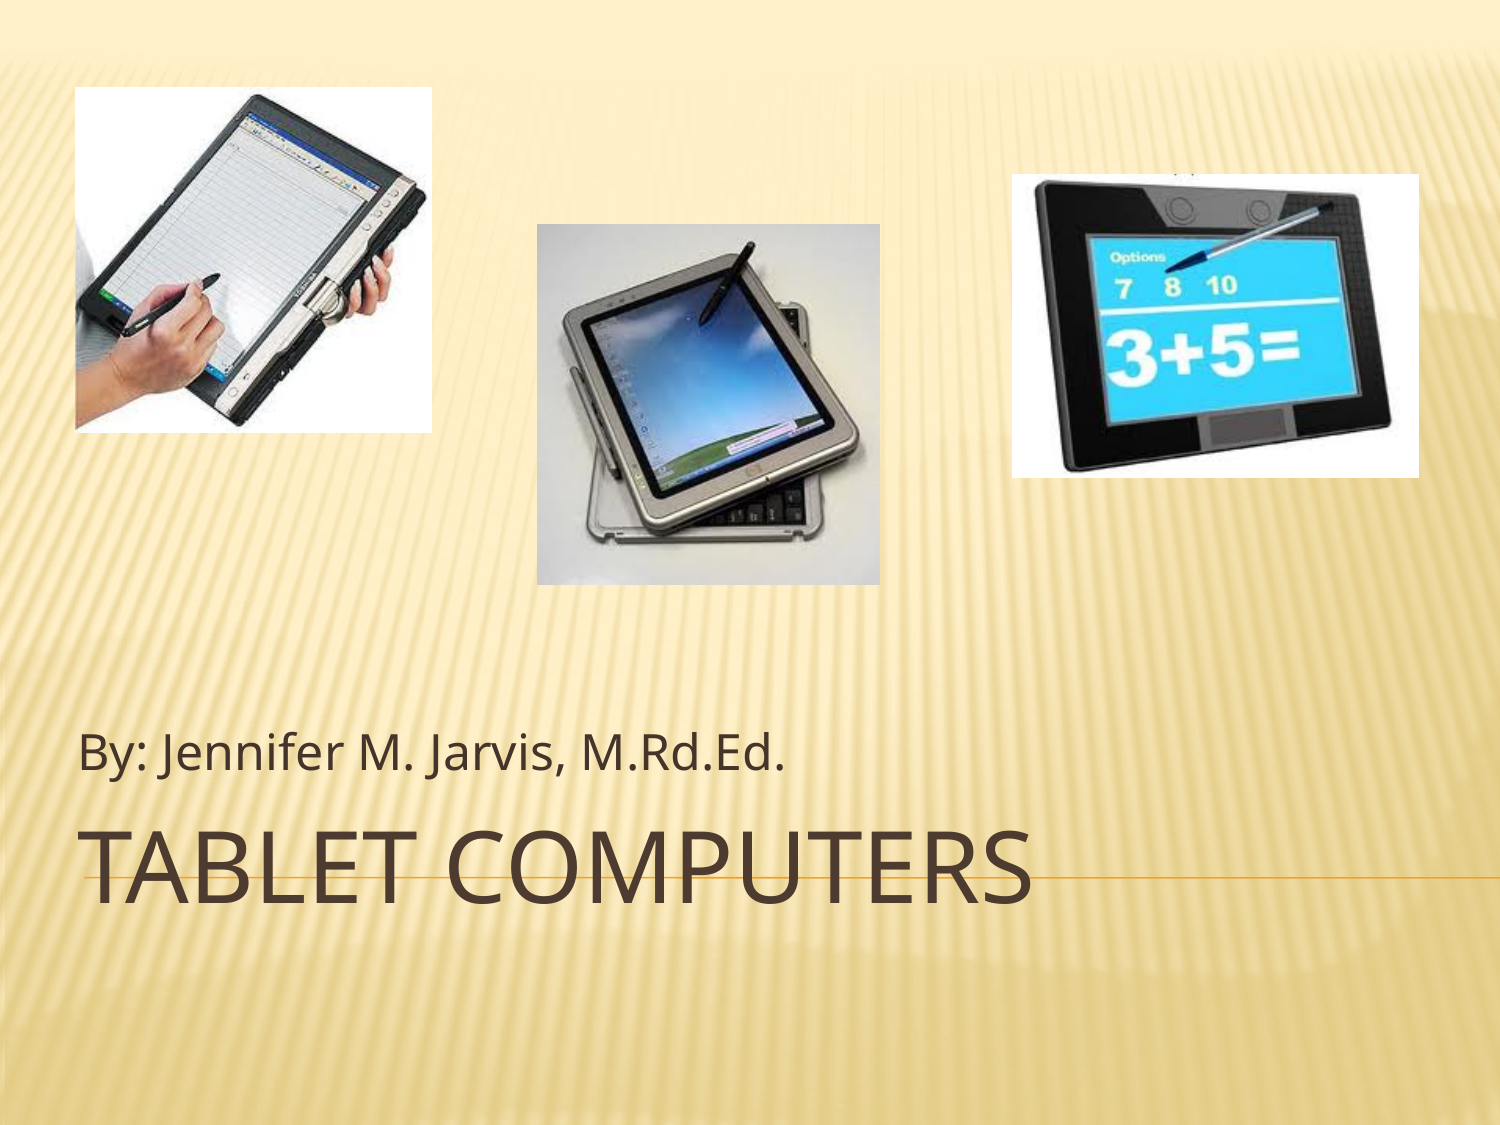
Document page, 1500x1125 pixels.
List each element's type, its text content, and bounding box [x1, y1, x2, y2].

title Tablet computers [62, 796, 1450, 997]
subtitle By: Jennifer M. Jarvis, M.Rd.Ed. [62, 637, 1450, 788]
picture [1012, 174, 1420, 479]
picture [74, 87, 432, 434]
picture [537, 224, 880, 585]
